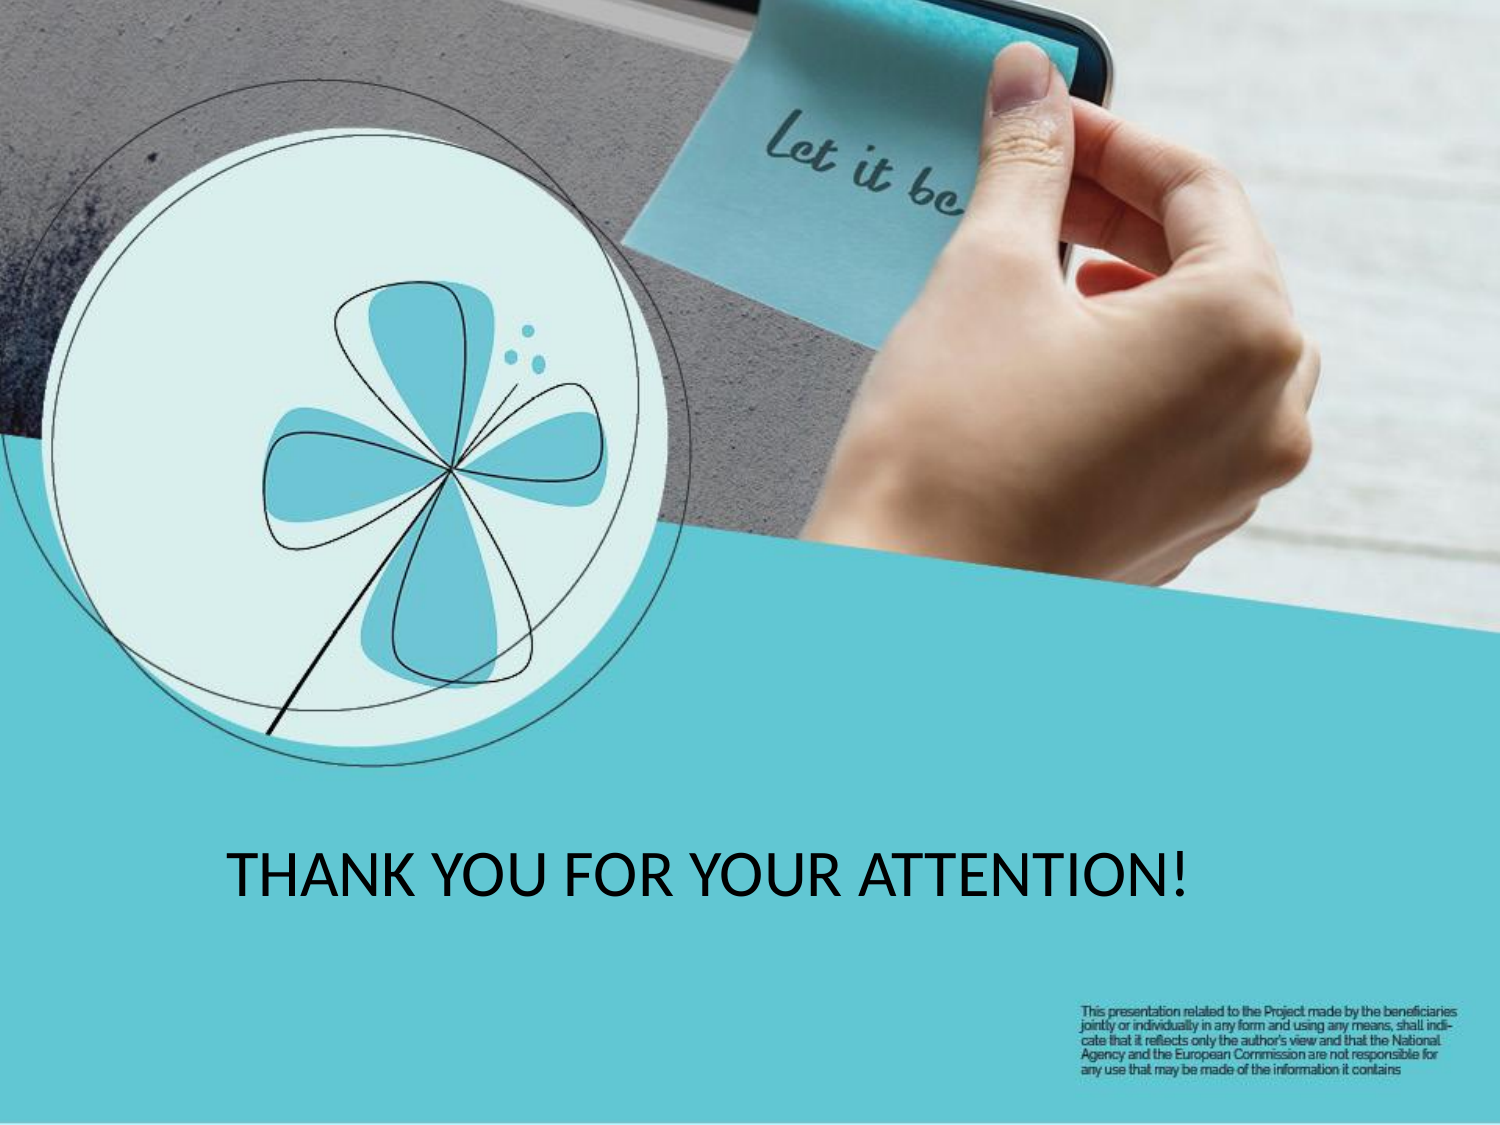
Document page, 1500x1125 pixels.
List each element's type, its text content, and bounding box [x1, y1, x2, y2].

picture [0, 0, 1500, 1125]
text_box THANK YOU FOR YOUR ATTENTION! [211, 822, 1420, 917]
